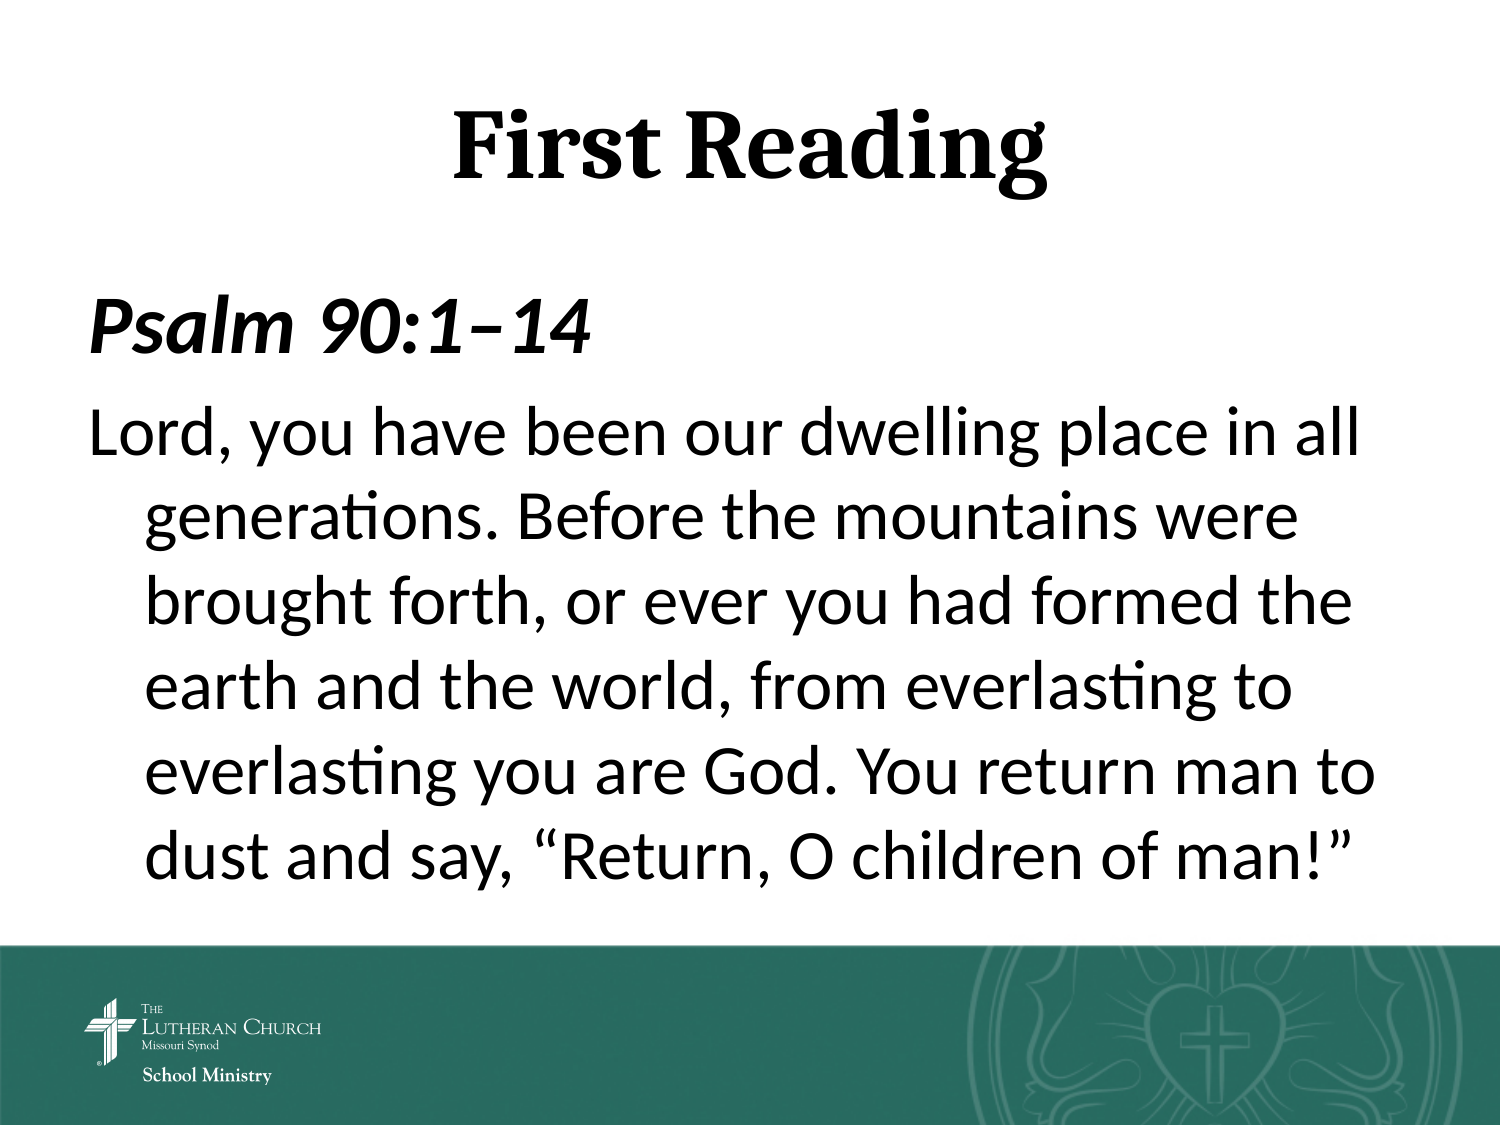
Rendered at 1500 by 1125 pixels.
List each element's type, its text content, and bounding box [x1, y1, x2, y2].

picture [0, 0, 1500, 1125]
list Psalm 90:1–14 Lord, you have been our dwelling place in all generations. Before the mountains were brought forth, or ever you had formed the earth and the world, from everlasting to everlasting you are God. You return man to dust and say, “Return, O children of man!” [73, 262, 1428, 975]
title First Reading [73, 45, 1428, 233]
